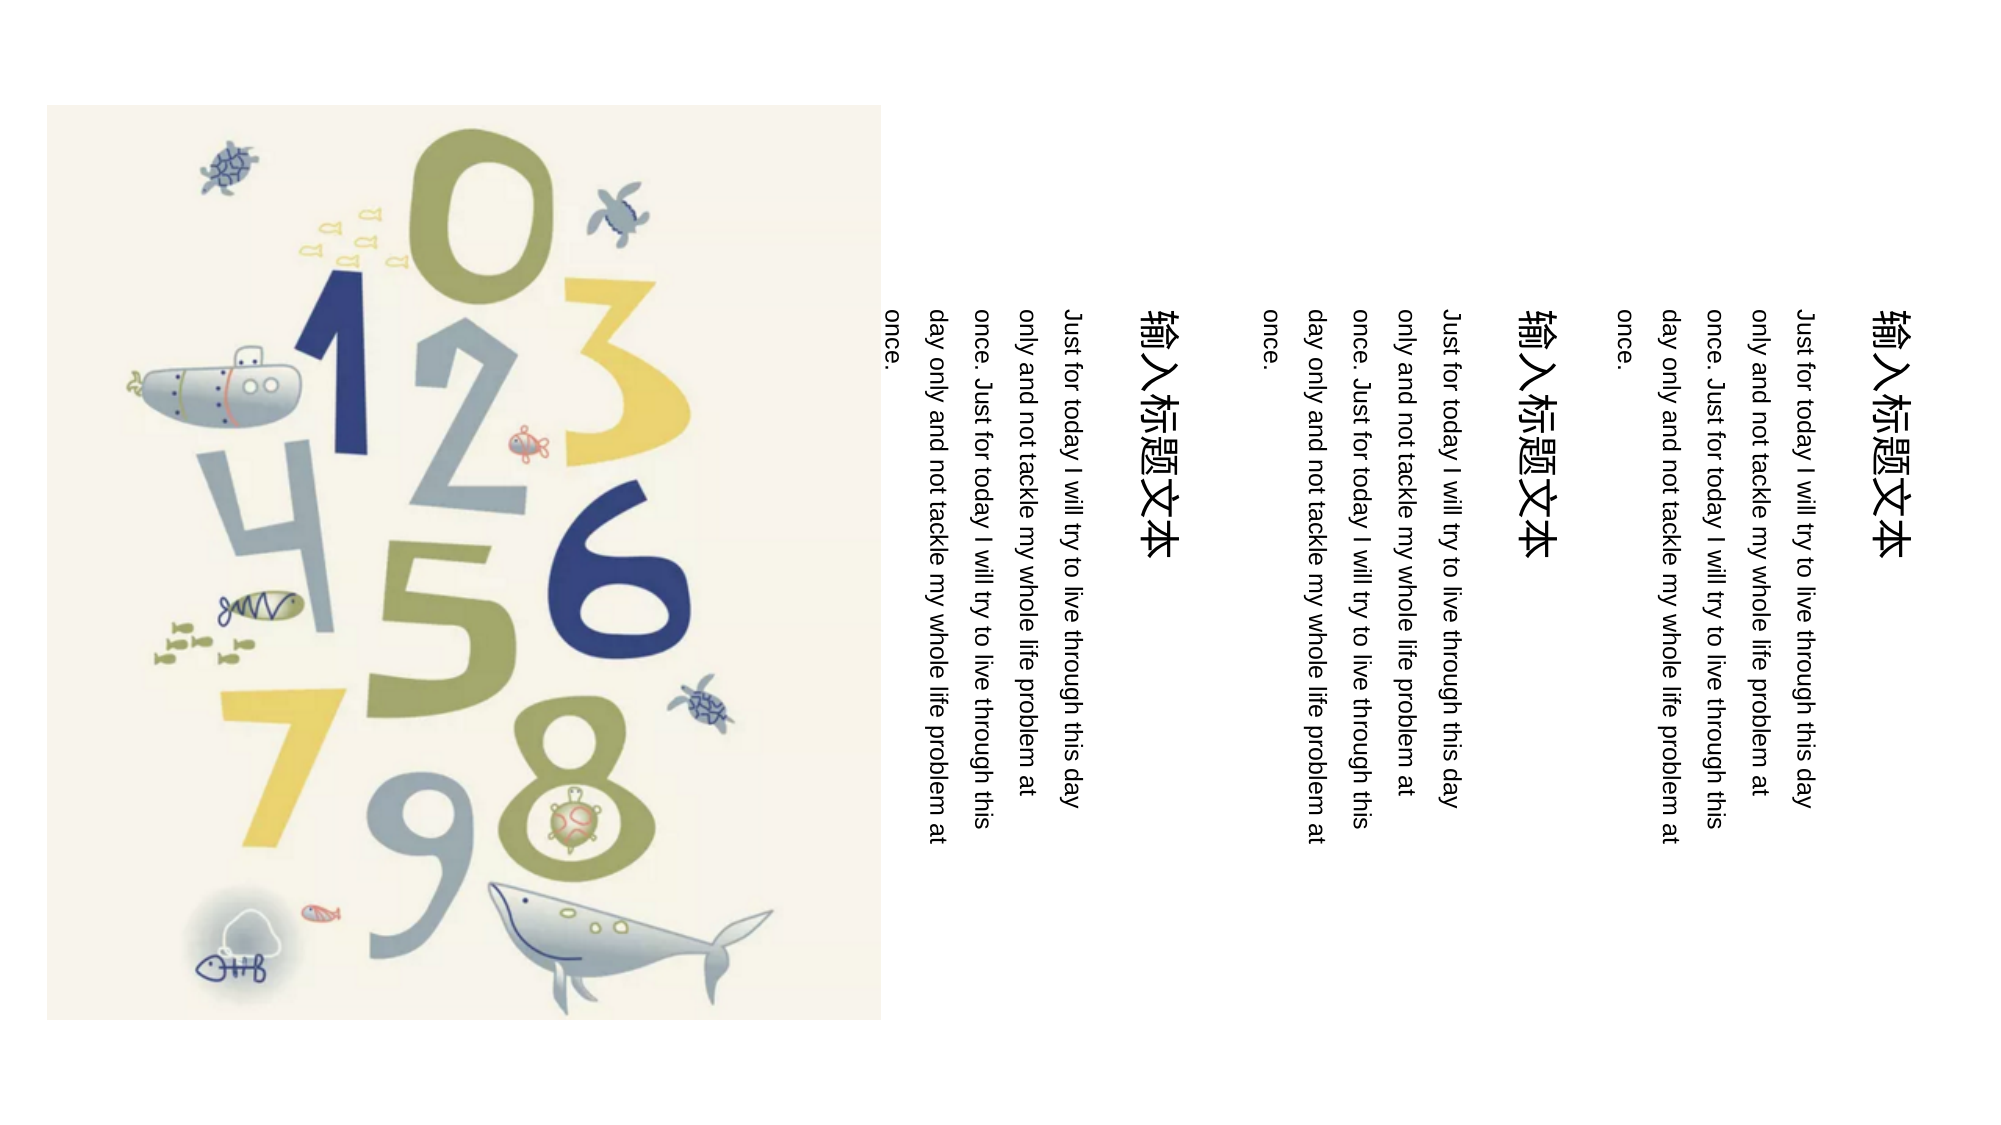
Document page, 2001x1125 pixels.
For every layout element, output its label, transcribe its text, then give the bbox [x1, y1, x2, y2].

picture [47, 105, 881, 1020]
text_box Just for today I will try to live through this day only and not tackle my whole life problem at once. Just for today I will try to live through this day only and not tackle my whole life problem at once. [1233, 295, 1492, 872]
text_box 输入标题文本 [1846, 295, 1926, 631]
text_box 输入标题文本 [1492, 295, 1572, 631]
text_box 输入标题文本 [1113, 295, 1194, 631]
text_box Just for today I will try to live through this day only and not tackle my whole life problem at once. Just for today I will try to live through this day only and not tackle my whole life problem at once. [881, 295, 1113, 872]
text_box Just for today I will try to live through this day only and not tackle my whole life problem at once. Just for today I will try to live through this day only and not tackle my whole life problem at once. [1587, 295, 1846, 872]
